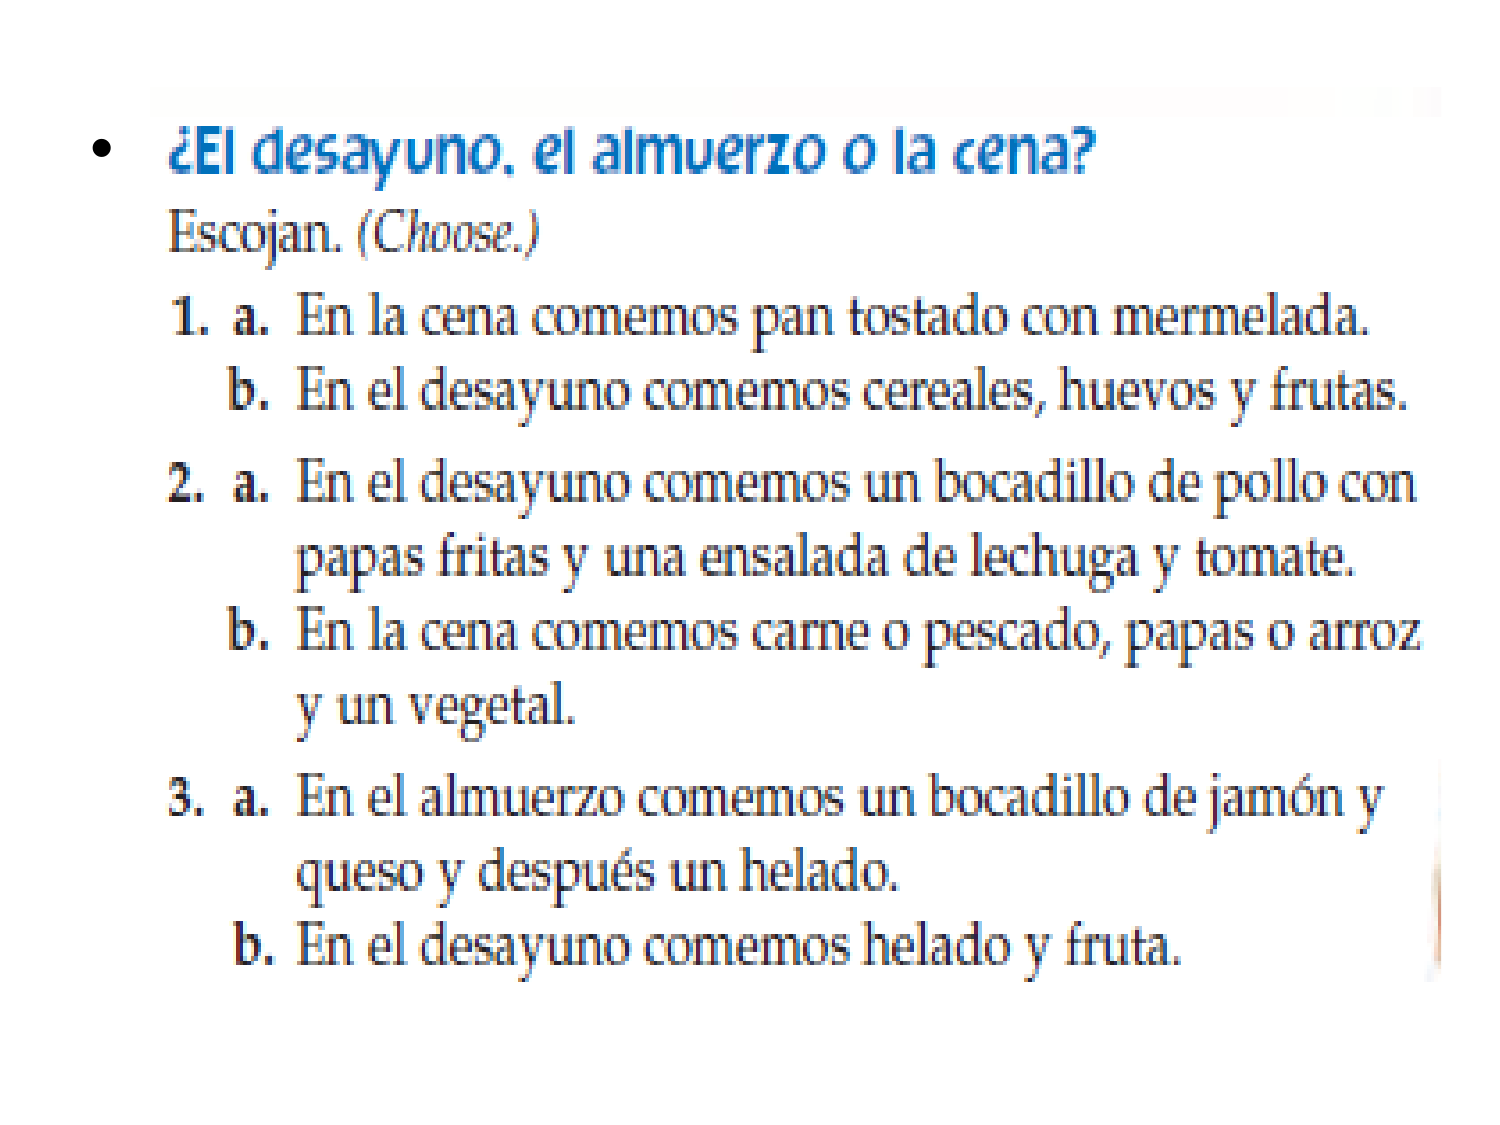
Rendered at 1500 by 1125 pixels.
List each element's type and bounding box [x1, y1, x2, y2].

list [149, 87, 1442, 1013]
text_box [74, 99, 144, 843]
